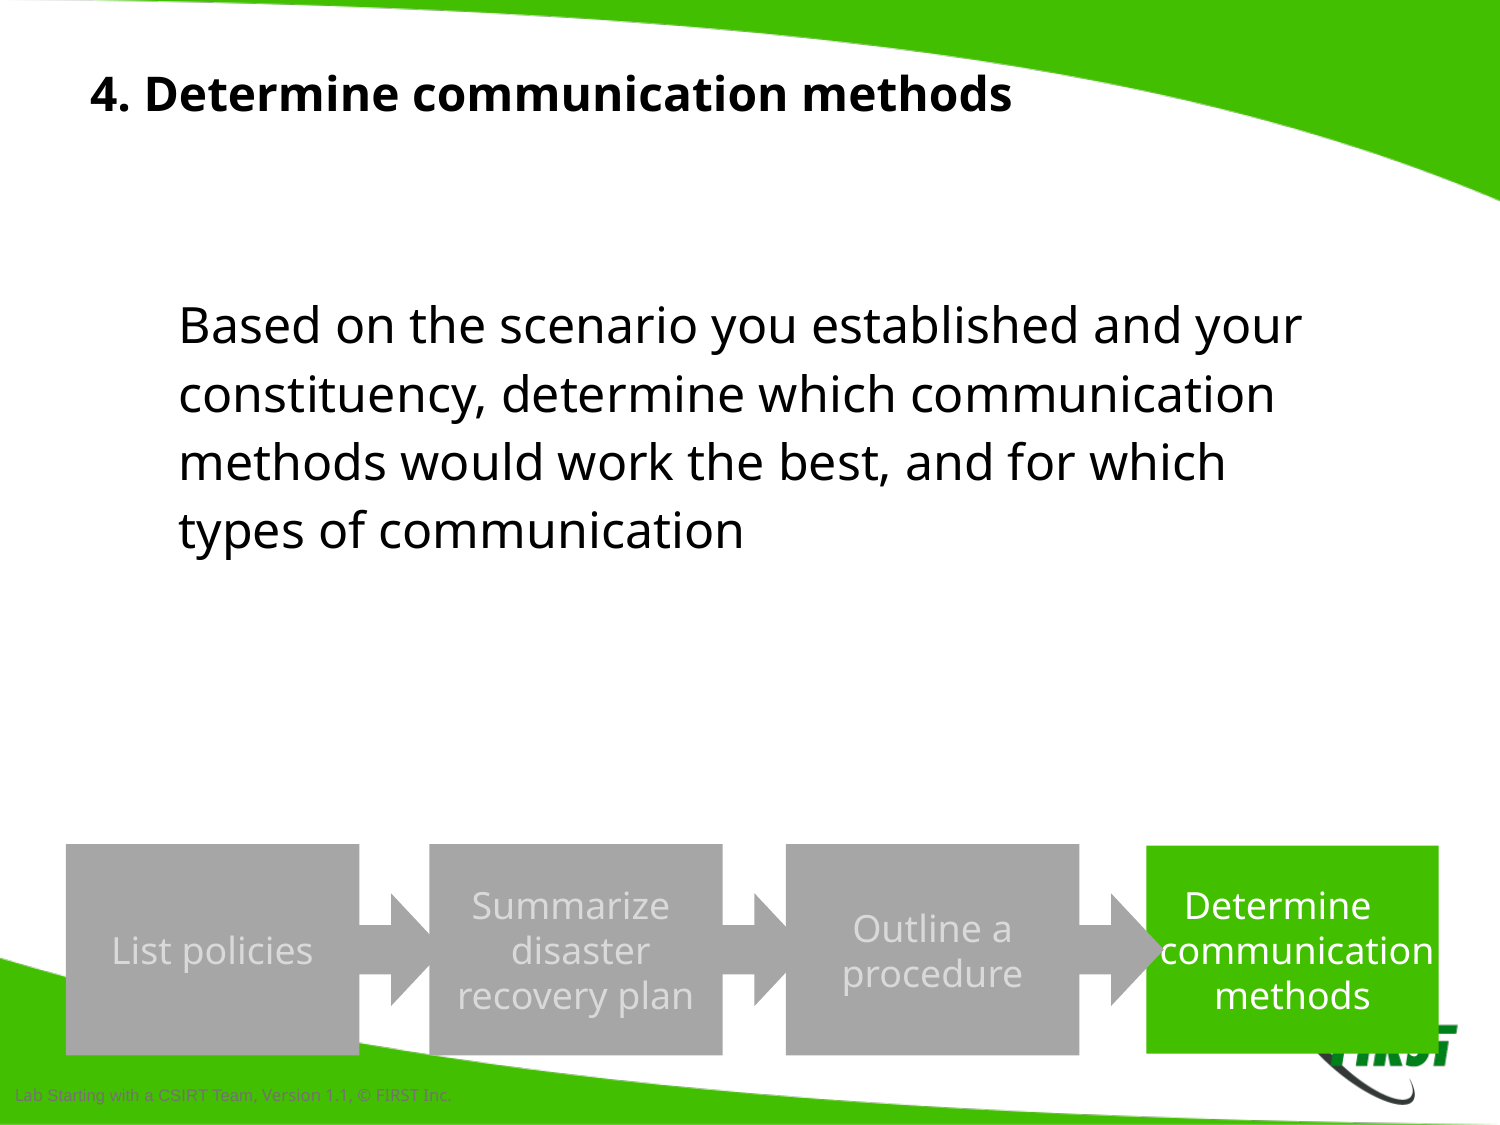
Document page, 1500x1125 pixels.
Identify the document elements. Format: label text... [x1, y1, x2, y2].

text_box Summarize disaster recovery plan [428, 842, 809, 1057]
text_box Determine communication methods [1145, 845, 1440, 1055]
title 4. Determine communication methods [75, 62, 1425, 130]
picture [0, 0, 1500, 1125]
text_box List policies [64, 842, 446, 1057]
list Based on the scenario you established and your constituency, determine which communication methods would work the best, and for which types of communication [163, 196, 1341, 904]
text_box Outline a procedure [784, 842, 1166, 1057]
